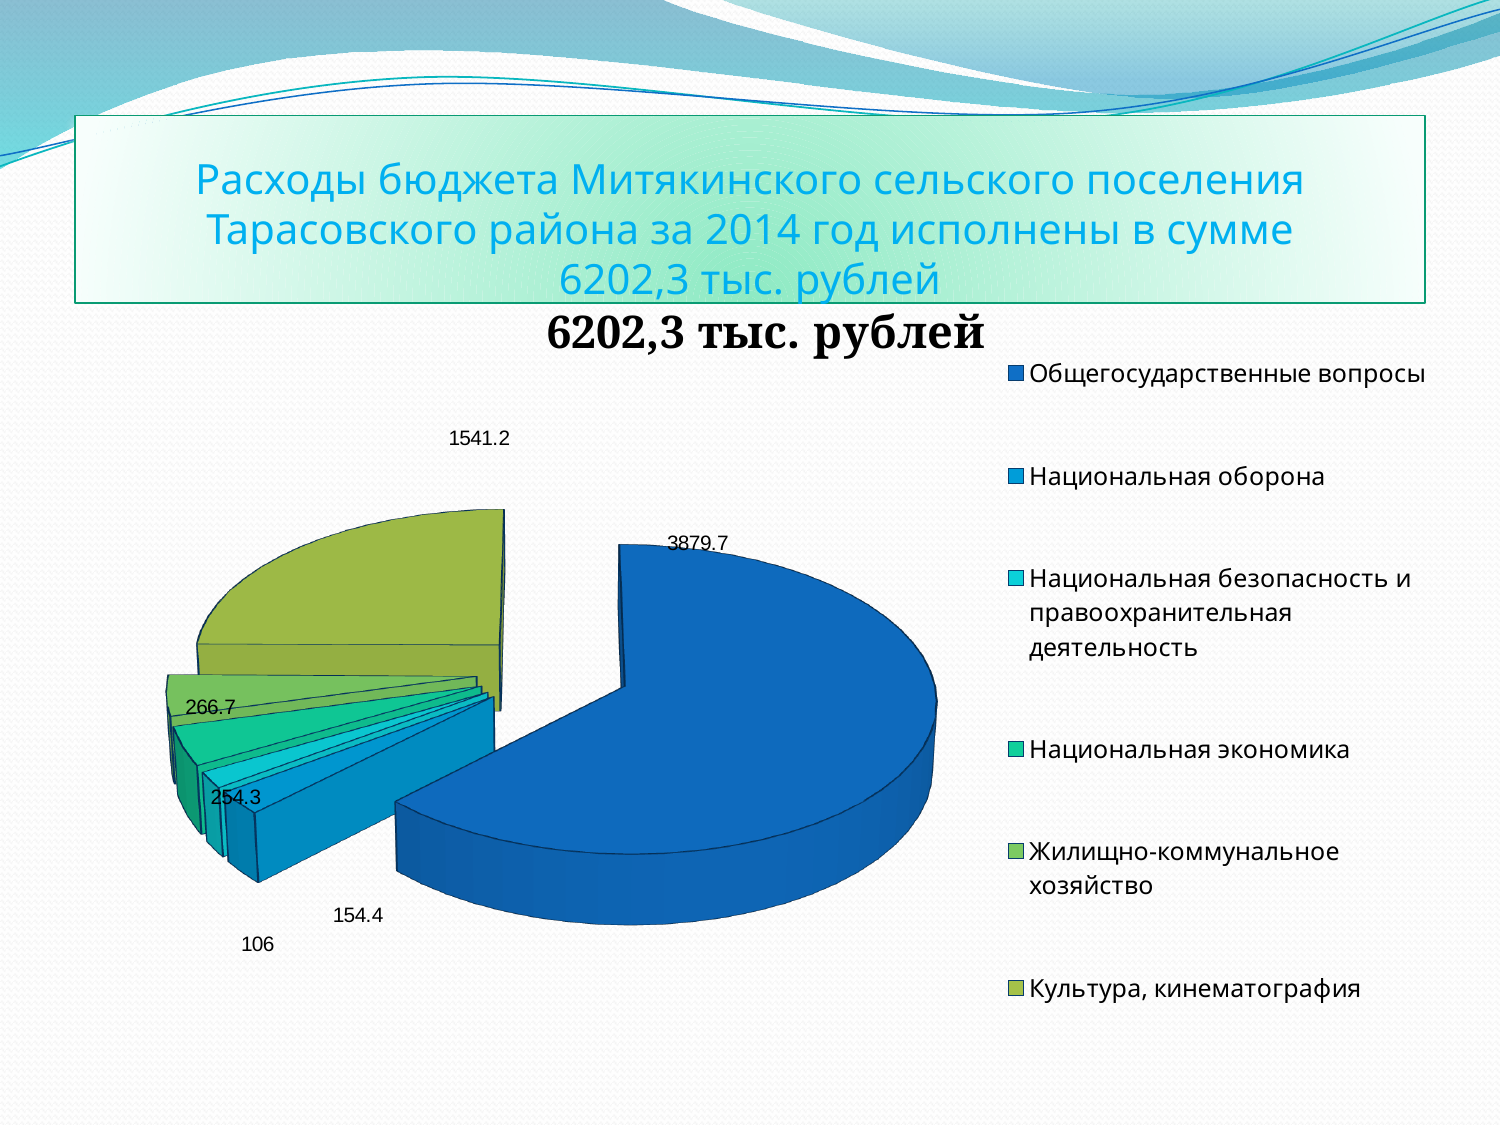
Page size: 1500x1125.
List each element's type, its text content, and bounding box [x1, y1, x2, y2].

chart [74, 262, 1457, 1080]
title Расходы бюджета Митякинского сельского поселения Тарасовского района за 2014 год исполнены в сумме 6202,3 тыс. рублей [74, 115, 1426, 262]
